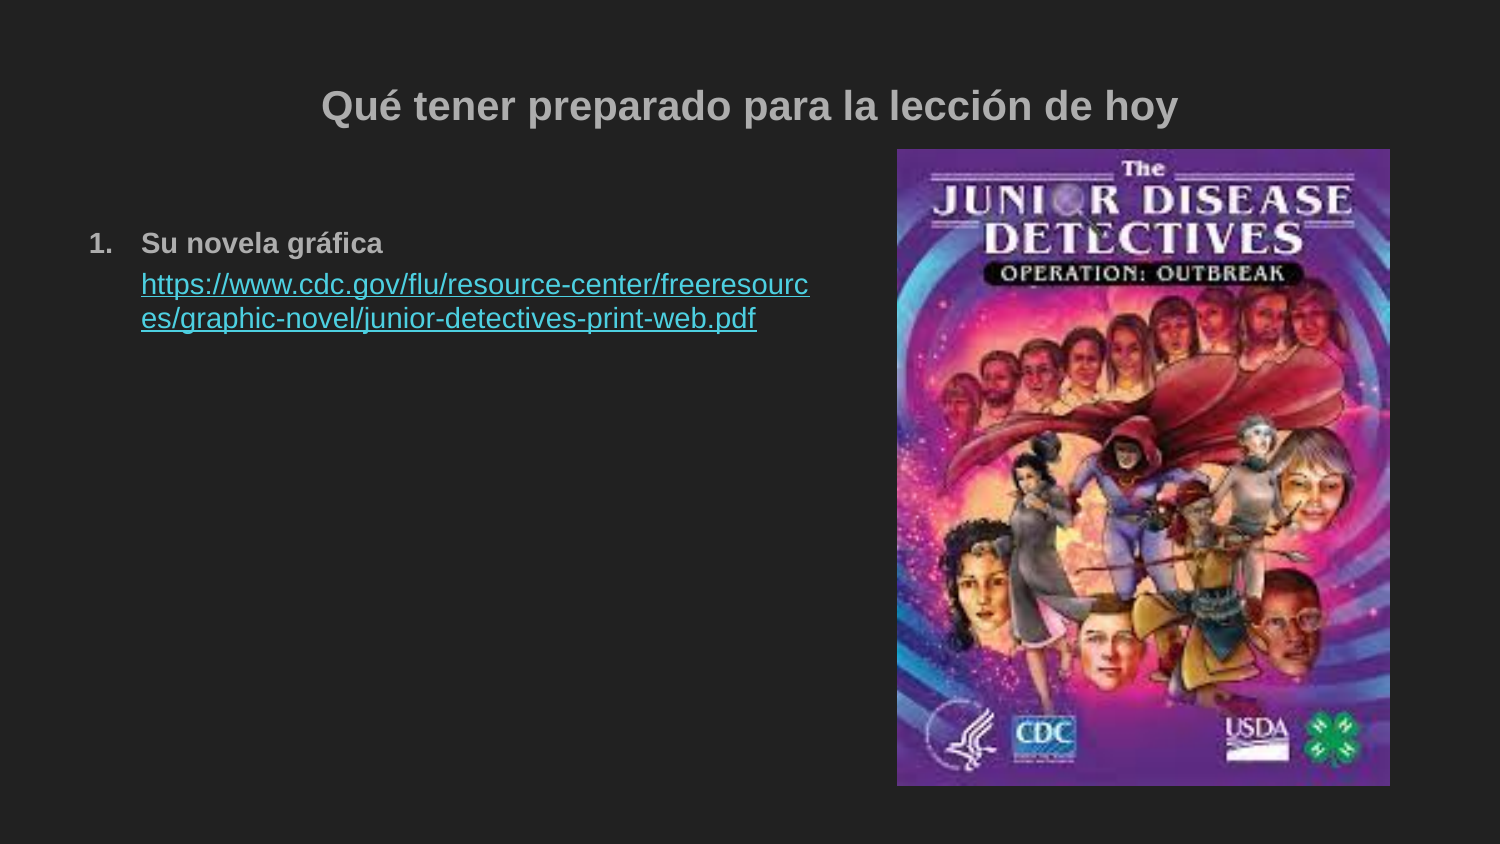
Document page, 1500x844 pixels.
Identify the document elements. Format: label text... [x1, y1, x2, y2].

title Qué tener preparado para la lección de hoy [51, 55, 1449, 150]
list Su novela gráfica https://www.cdc.gov/flu/resource-center/freeresources/graphic-novel/junior-detectives-print-web.pdf [51, 136, 835, 799]
picture [897, 148, 1390, 787]
